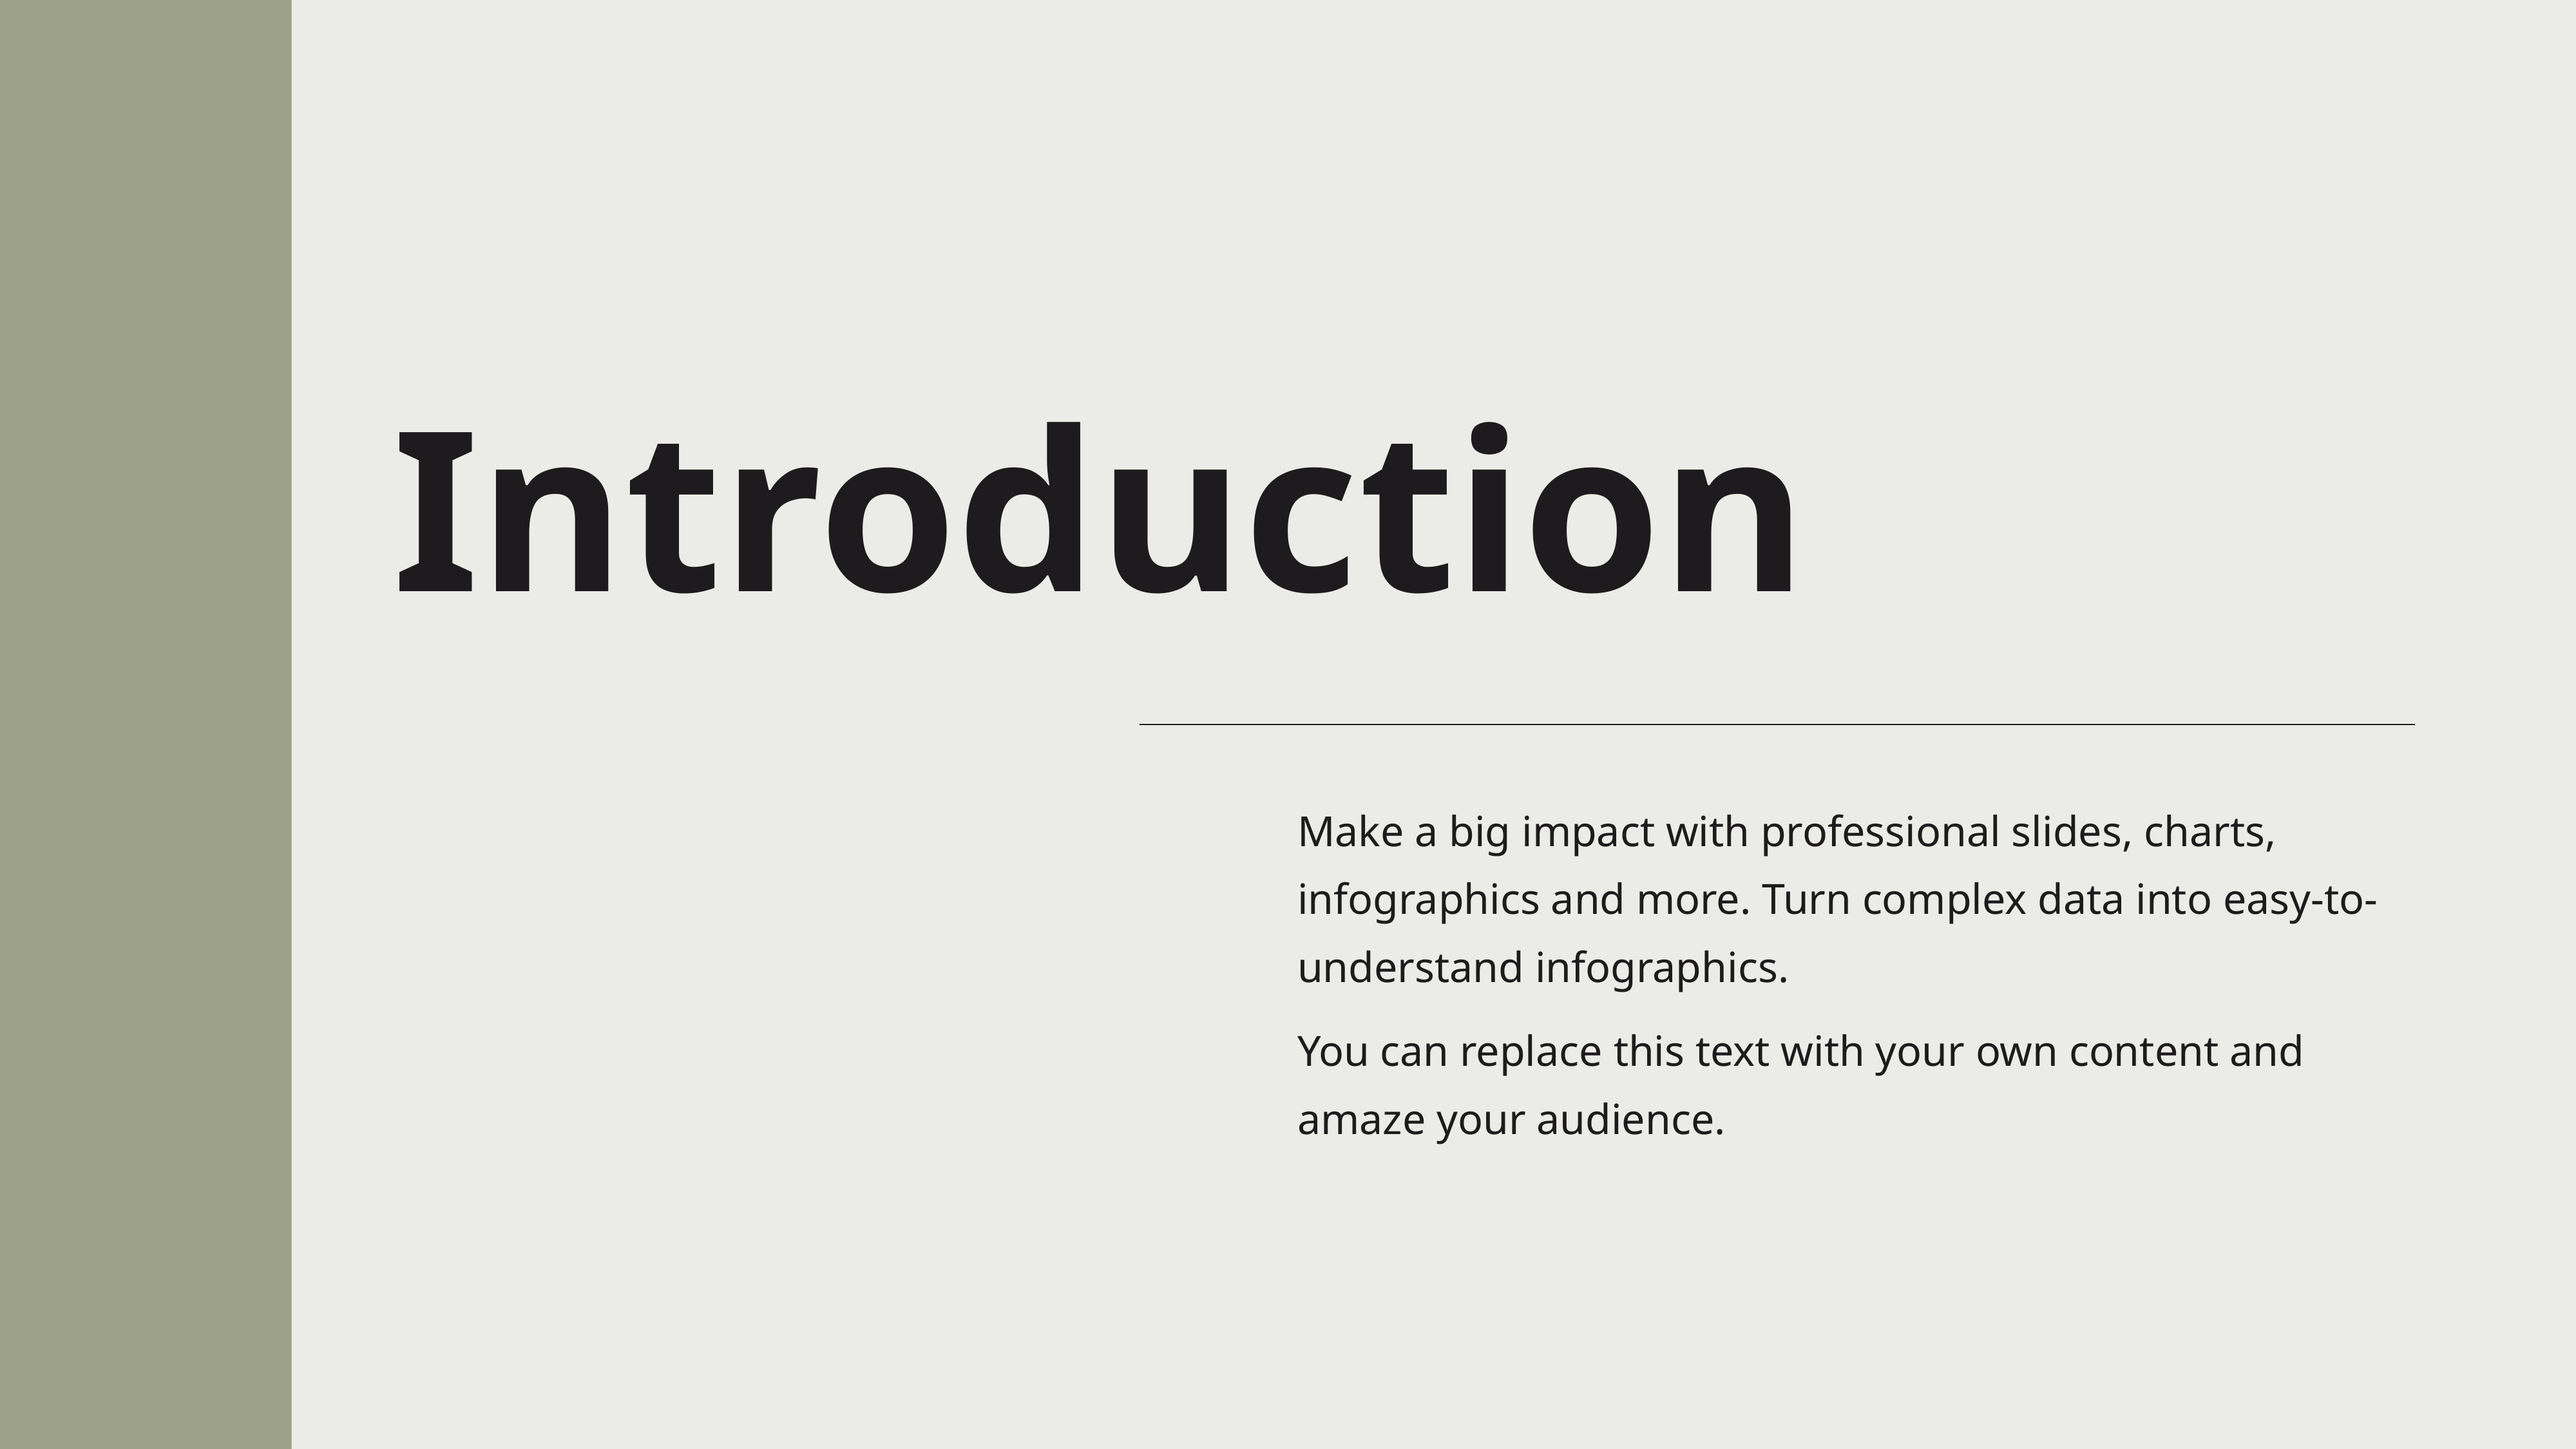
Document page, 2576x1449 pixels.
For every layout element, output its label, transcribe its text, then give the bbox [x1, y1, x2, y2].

text_box Make a big impact with professional slides, charts, infographics and more. Turn complex data into easy-to-understand infographics. You can replace this text with your own content and amaze your audience. [1288, 782, 2416, 1148]
text_box [0, 0, 292, 1449]
text_box Introduction [383, 337, 2414, 641]
